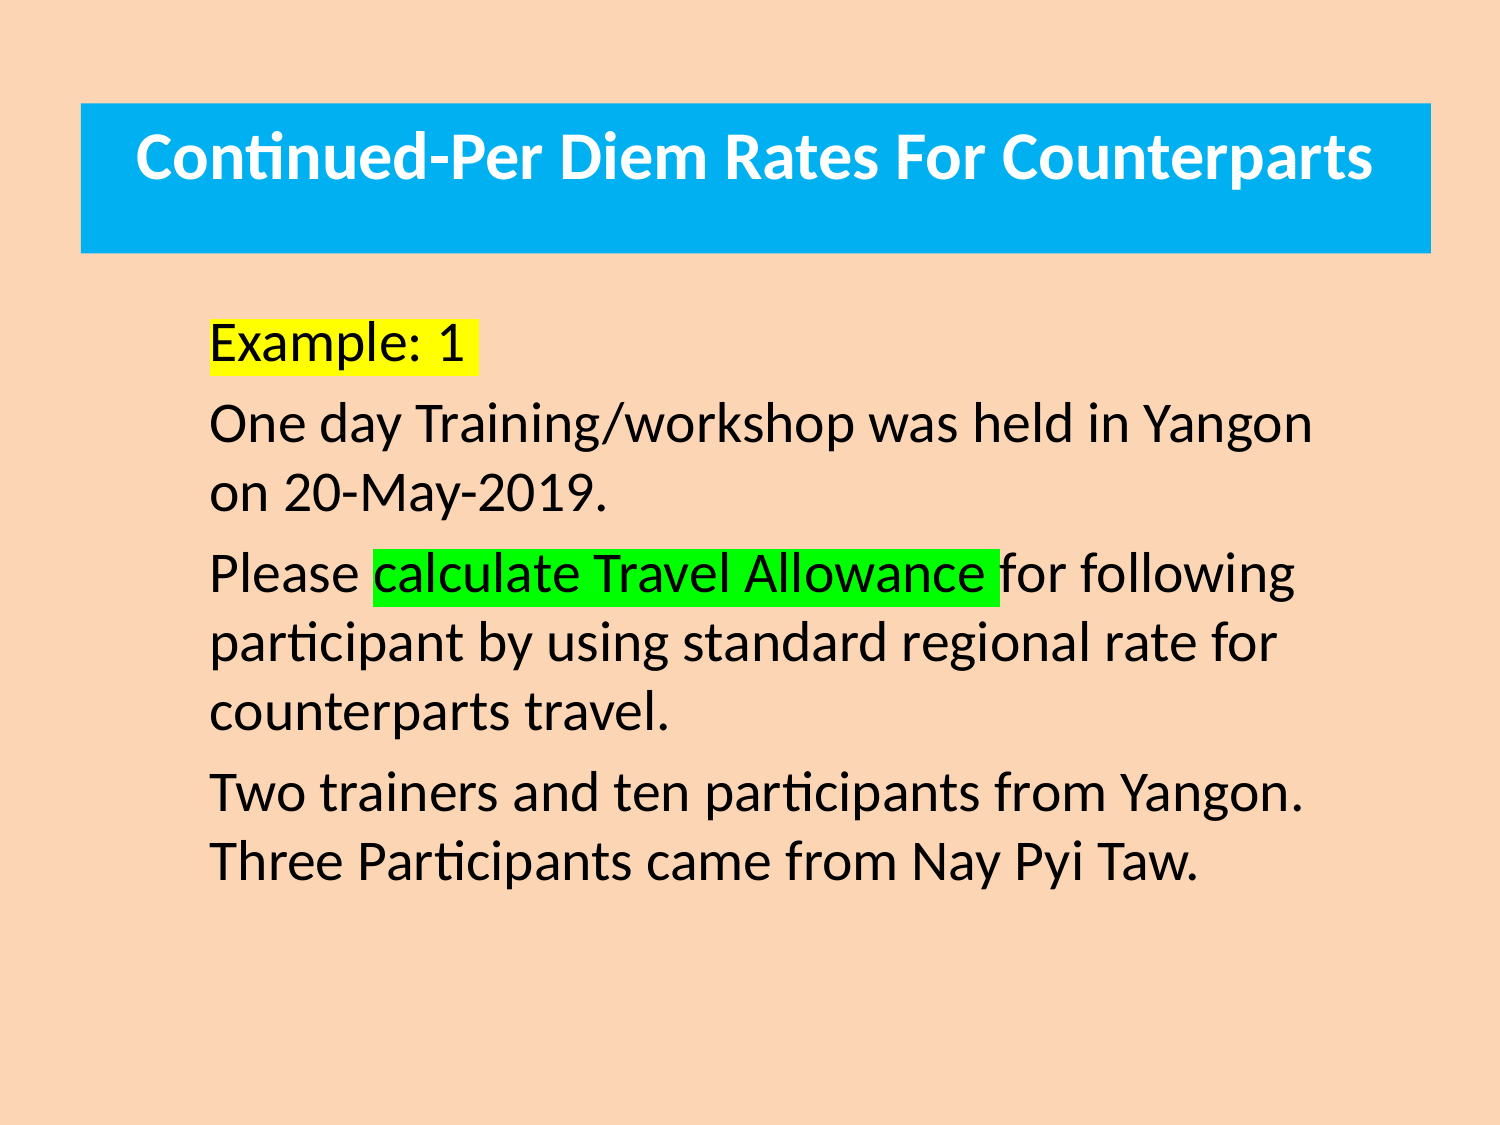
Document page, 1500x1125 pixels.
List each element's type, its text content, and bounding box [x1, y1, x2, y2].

text_box Continued-Per Diem Rates For Counterparts [80, 103, 1431, 254]
text_box Example: 1 One day Training/workshop was held in Yangon on 20-May-2019. Please calculate Travel Allowance for following participant by using standard regional rate for counterparts travel. Two trainers and ten participants from Yangon. Three Participants came from Nay Pyi Taw. [120, 296, 1394, 900]
